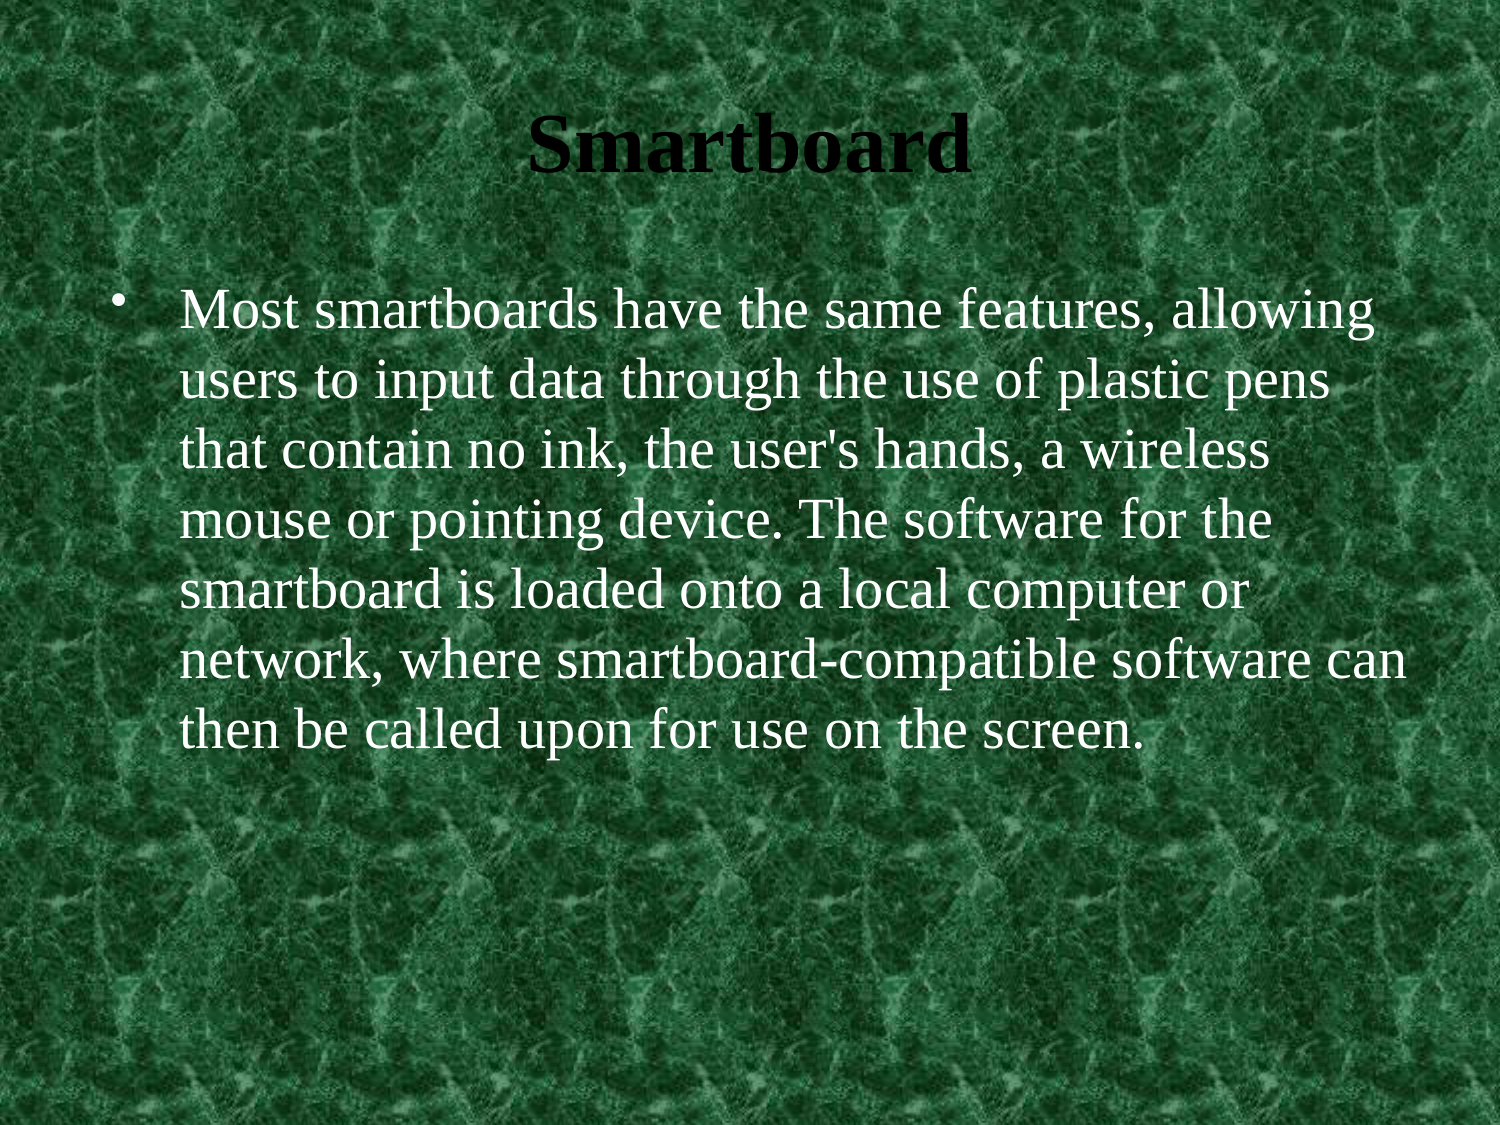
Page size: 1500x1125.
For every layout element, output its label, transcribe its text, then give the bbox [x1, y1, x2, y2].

list Most smartboards have the same features, allowing users to input data through the use of plastic pens that contain no ink, the user's hands, a wireless mouse or pointing device. The software for the smartboard is loaded onto a local computer or network, where smartboard-compatible software can then be called upon for use on the screen. [74, 262, 1426, 1036]
title Smartboard [75, 45, 1425, 233]
picture [0, 0, 1500, 1125]
